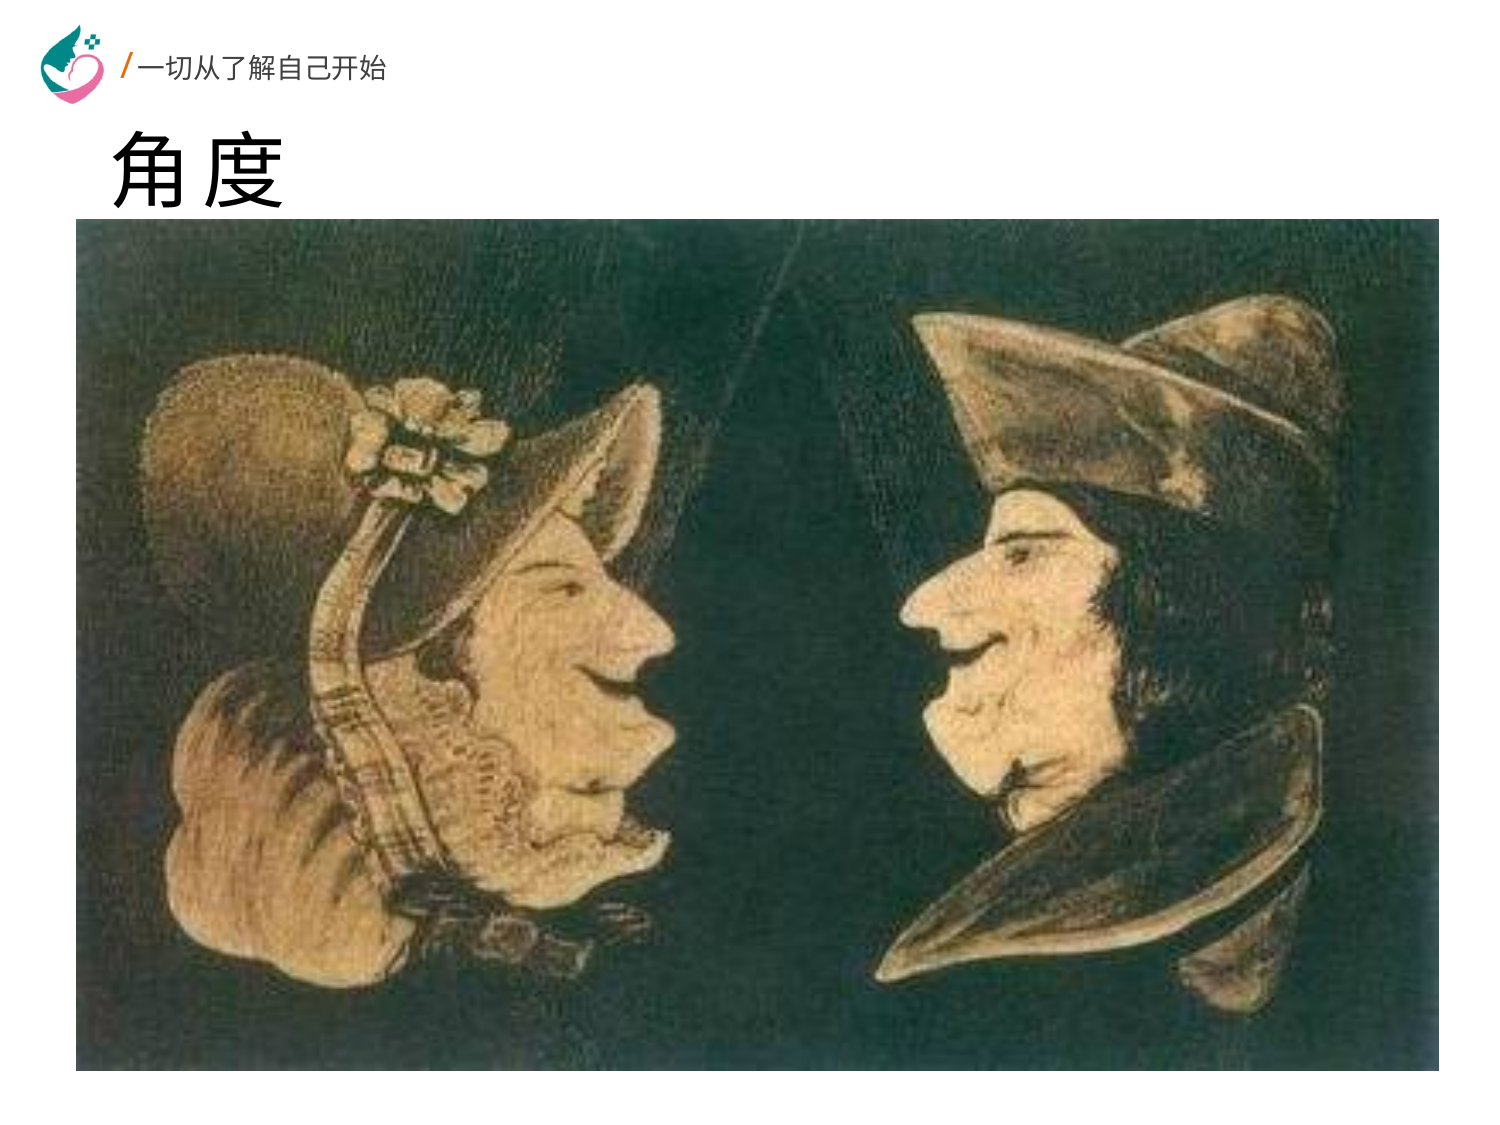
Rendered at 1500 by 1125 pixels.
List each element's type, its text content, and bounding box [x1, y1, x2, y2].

picture [35, 23, 111, 106]
title 角度 [93, 128, 1430, 209]
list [76, 219, 1440, 1071]
